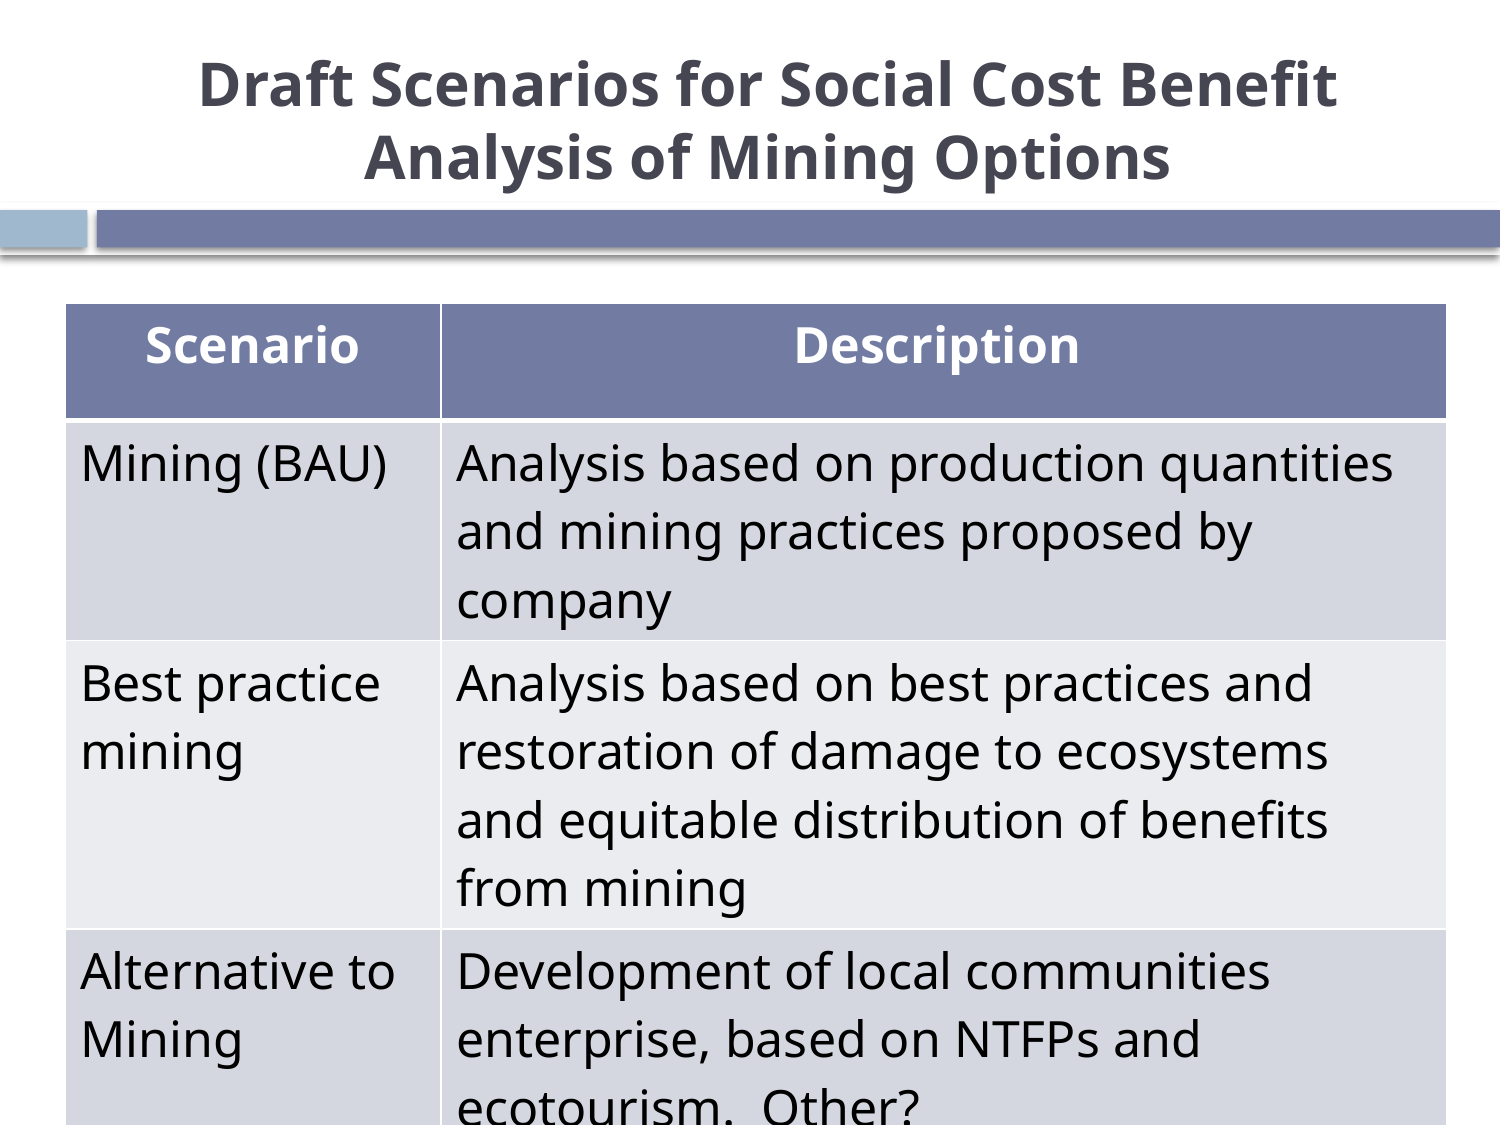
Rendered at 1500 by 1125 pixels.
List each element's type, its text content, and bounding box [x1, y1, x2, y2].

table_cell Mining (BAU) [66, 423, 440, 640]
table_cell Development of local communities enterprise, based on NTFPs and ecotourism. Other? [442, 930, 1446, 1125]
table_cell Best practice mining [66, 641, 440, 928]
title Draft Scenarios for Social Cost Benefit Analysis of Mining Options [99, 75, 1438, 200]
table_cell Analysis based on production quantities and mining practices proposed by company [442, 423, 1446, 640]
table_header Scenario [66, 304, 440, 418]
table_cell Analysis based on best practices and restoration of damage to ecosystems and equitable distribution of benefits from mining [442, 641, 1446, 928]
table_cell Alternative to Mining [66, 930, 440, 1125]
table_header Description [442, 304, 1446, 418]
text_box [0, 0, 1500, 75]
